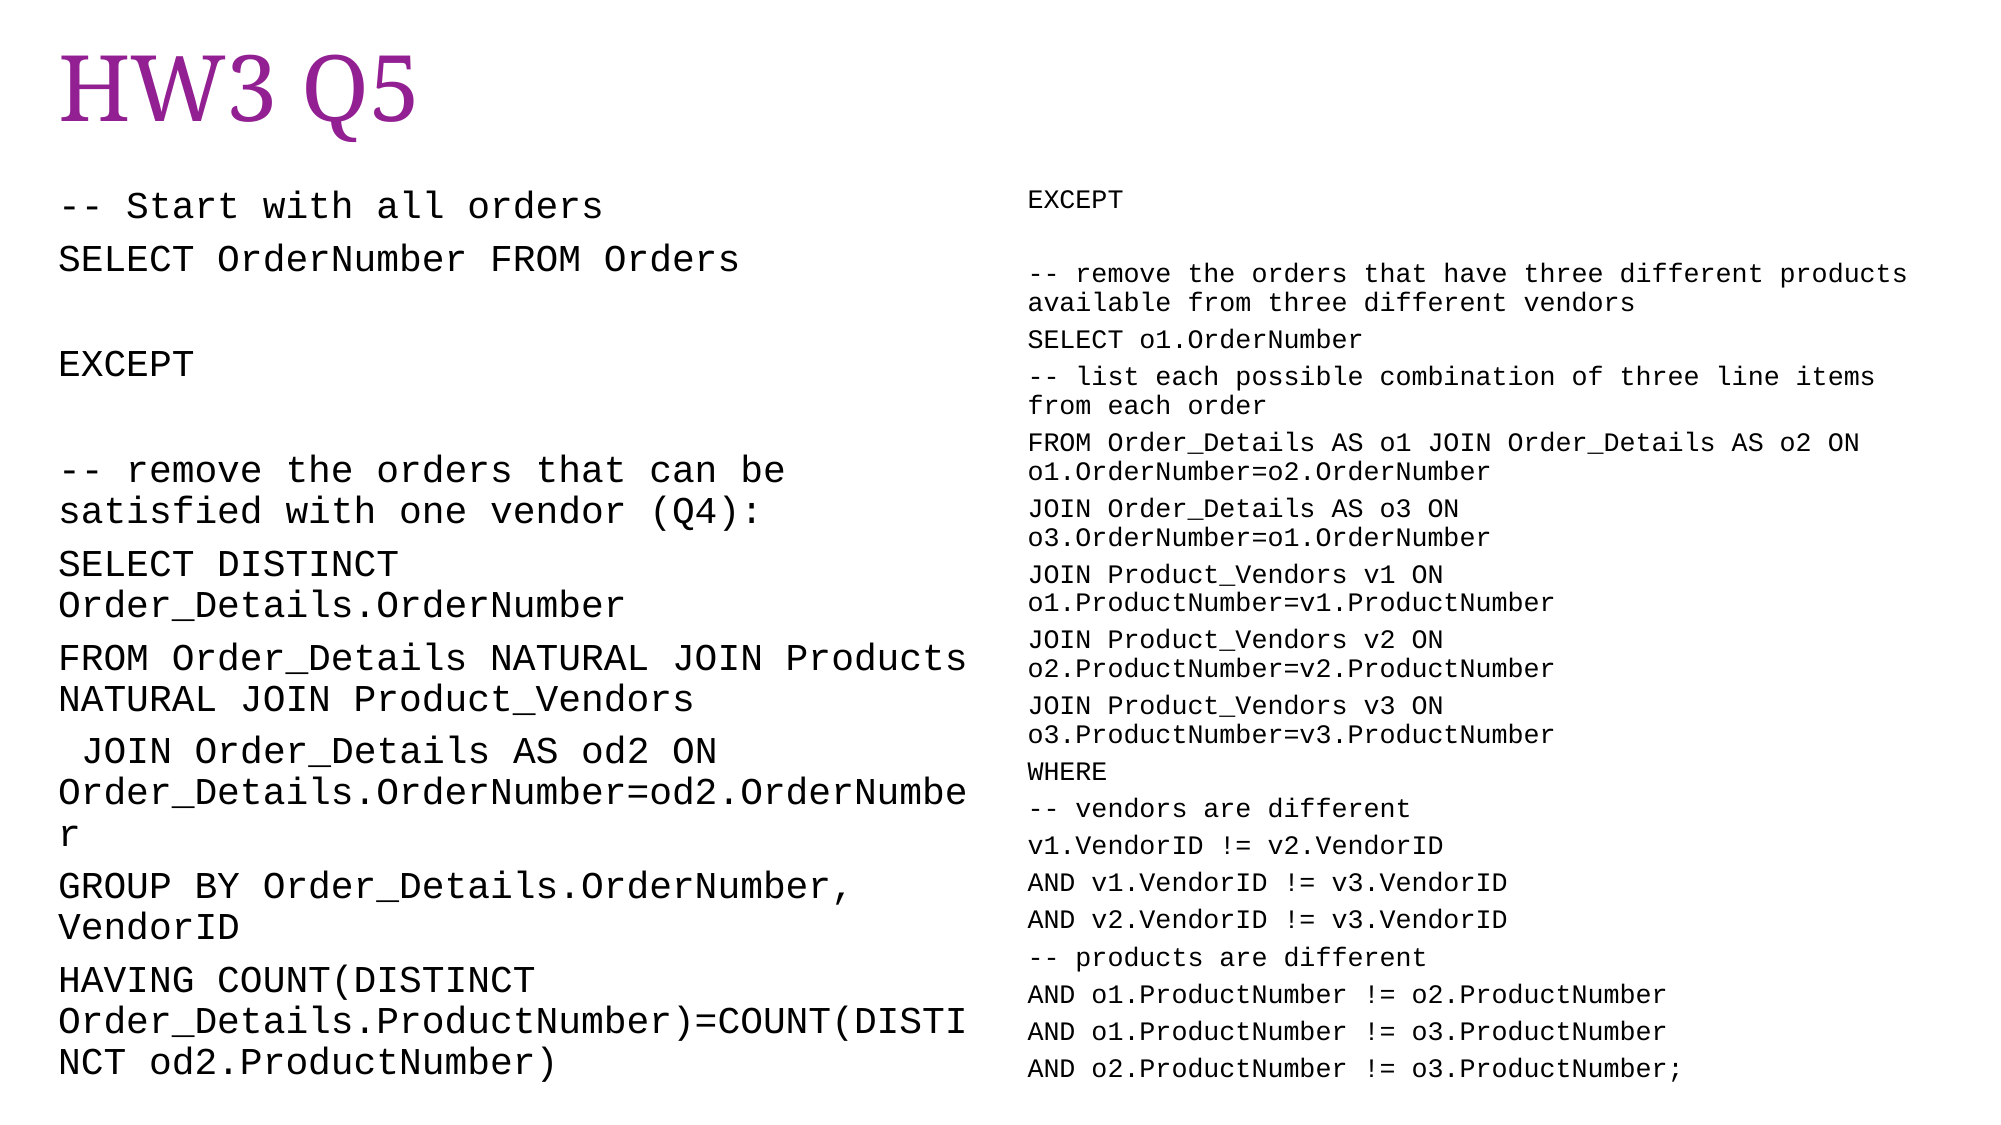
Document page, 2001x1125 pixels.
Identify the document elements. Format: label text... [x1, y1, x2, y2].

list EXCEPT -- remove the orders that have three different products available from three different vendors SELECT o1.OrderNumber -- list each possible combination of three line items from each order FROM Order_Details AS o1 JOIN Order_Details AS o2 ON o1.OrderNumber=o2.OrderNumber JOIN Order_Details AS o3 ON o3.OrderNumber=o1.OrderNumber JOIN Product_Vendors v1 ON o1.ProductNumber=v1.ProductNumber JOIN Product_Vendors v2 ON o2.ProductNumber=v2.ProductNumber JOIN Product_Vendors v3 ON o3.ProductNumber=v3.ProductNumber WHERE -- vendors are different v1.VendorID != v2.VendorID AND v1.VendorID != v3.VendorID AND v2.VendorID != v3.VendorID -- products are different AND o1.ProductNumber != o2.ProductNumber AND o1.ProductNumber != o3.ProductNumber AND o2.ProductNumber != o3.ProductNumber; [1012, 177, 1953, 1101]
list ﻿-- Start with all orders SELECT OrderNumber FROM Orders EXCEPT -- remove the orders that can be satisfied with one vendor (Q4): SELECT DISTINCT Order_Details.OrderNumber FROM Order_Details NATURAL JOIN Products NATURAL JOIN Product_Vendors JOIN Order_Details AS od2 ON Order_Details.OrderNumber=od2.OrderNumber GROUP BY Order_Details.OrderNumber, VendorID HAVING COUNT(DISTINCT Order_Details.ProductNumber)=COUNT(DISTINCT od2.ProductNumber) [43, 177, 988, 1101]
title HW3 Q5 [43, 25, 1953, 158]
